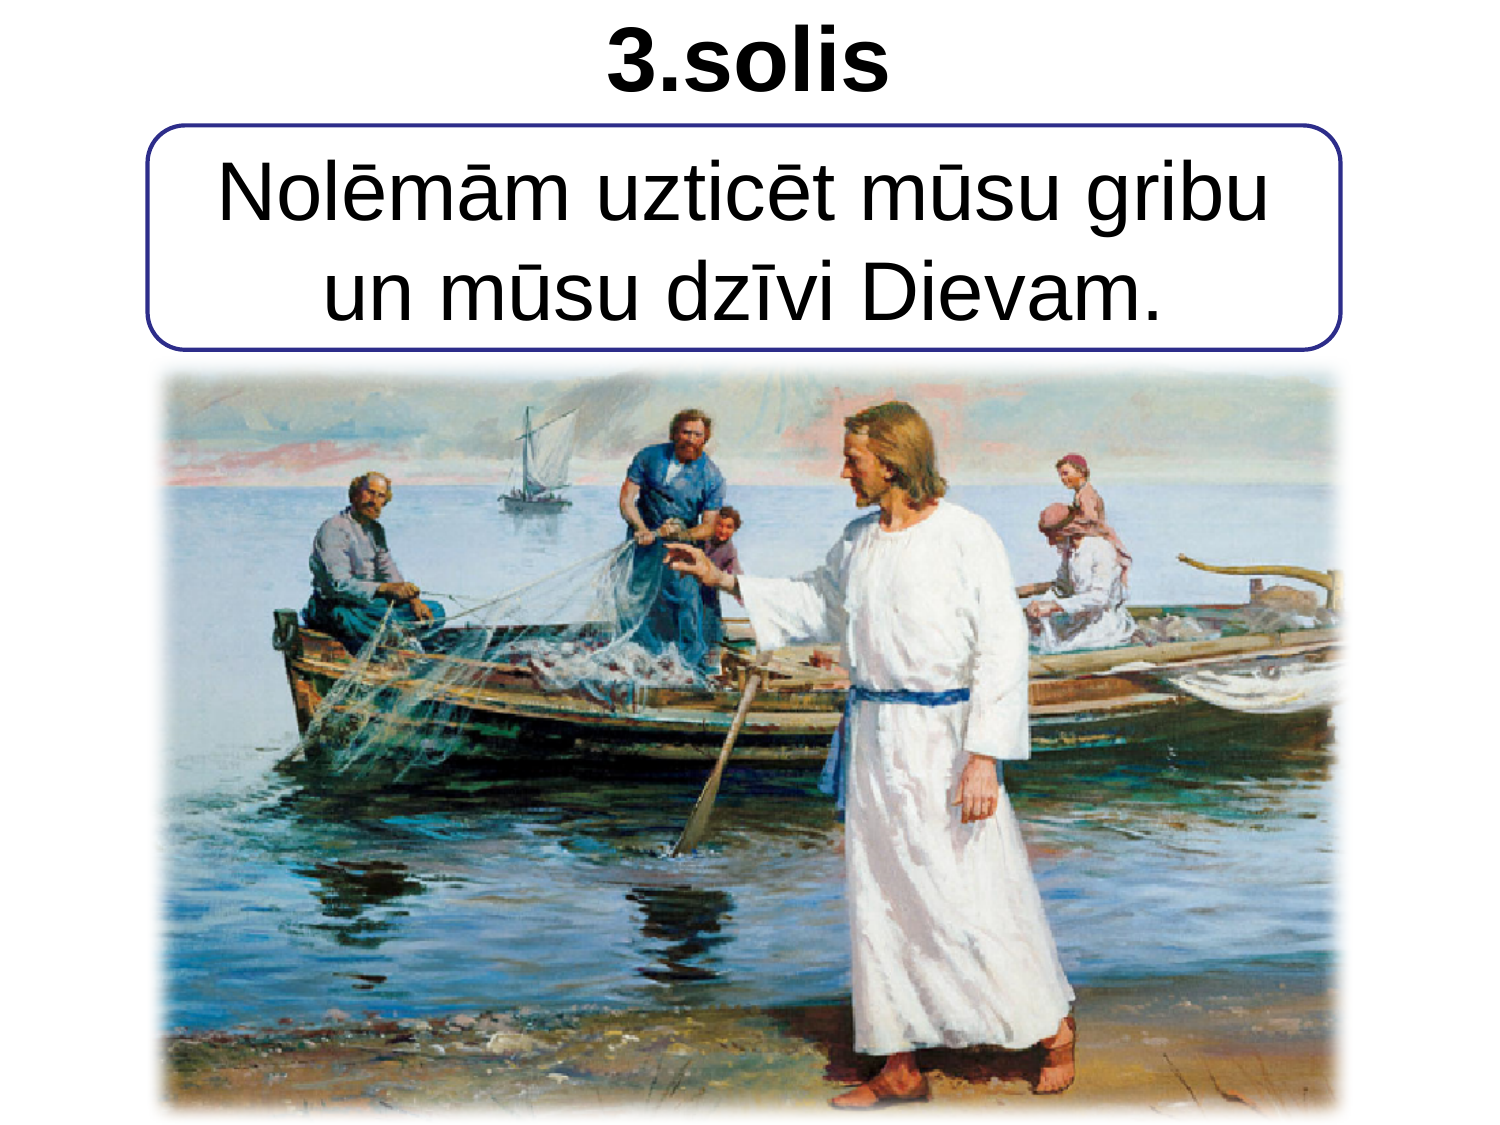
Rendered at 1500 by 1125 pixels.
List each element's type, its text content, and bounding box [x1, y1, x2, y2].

picture [147, 356, 1353, 1125]
text_box Nolēmām uzticēt mūsu gribu un mūsu dzīvi Dievam. [145, 123, 1343, 352]
title 3.solis [73, 0, 1425, 109]
